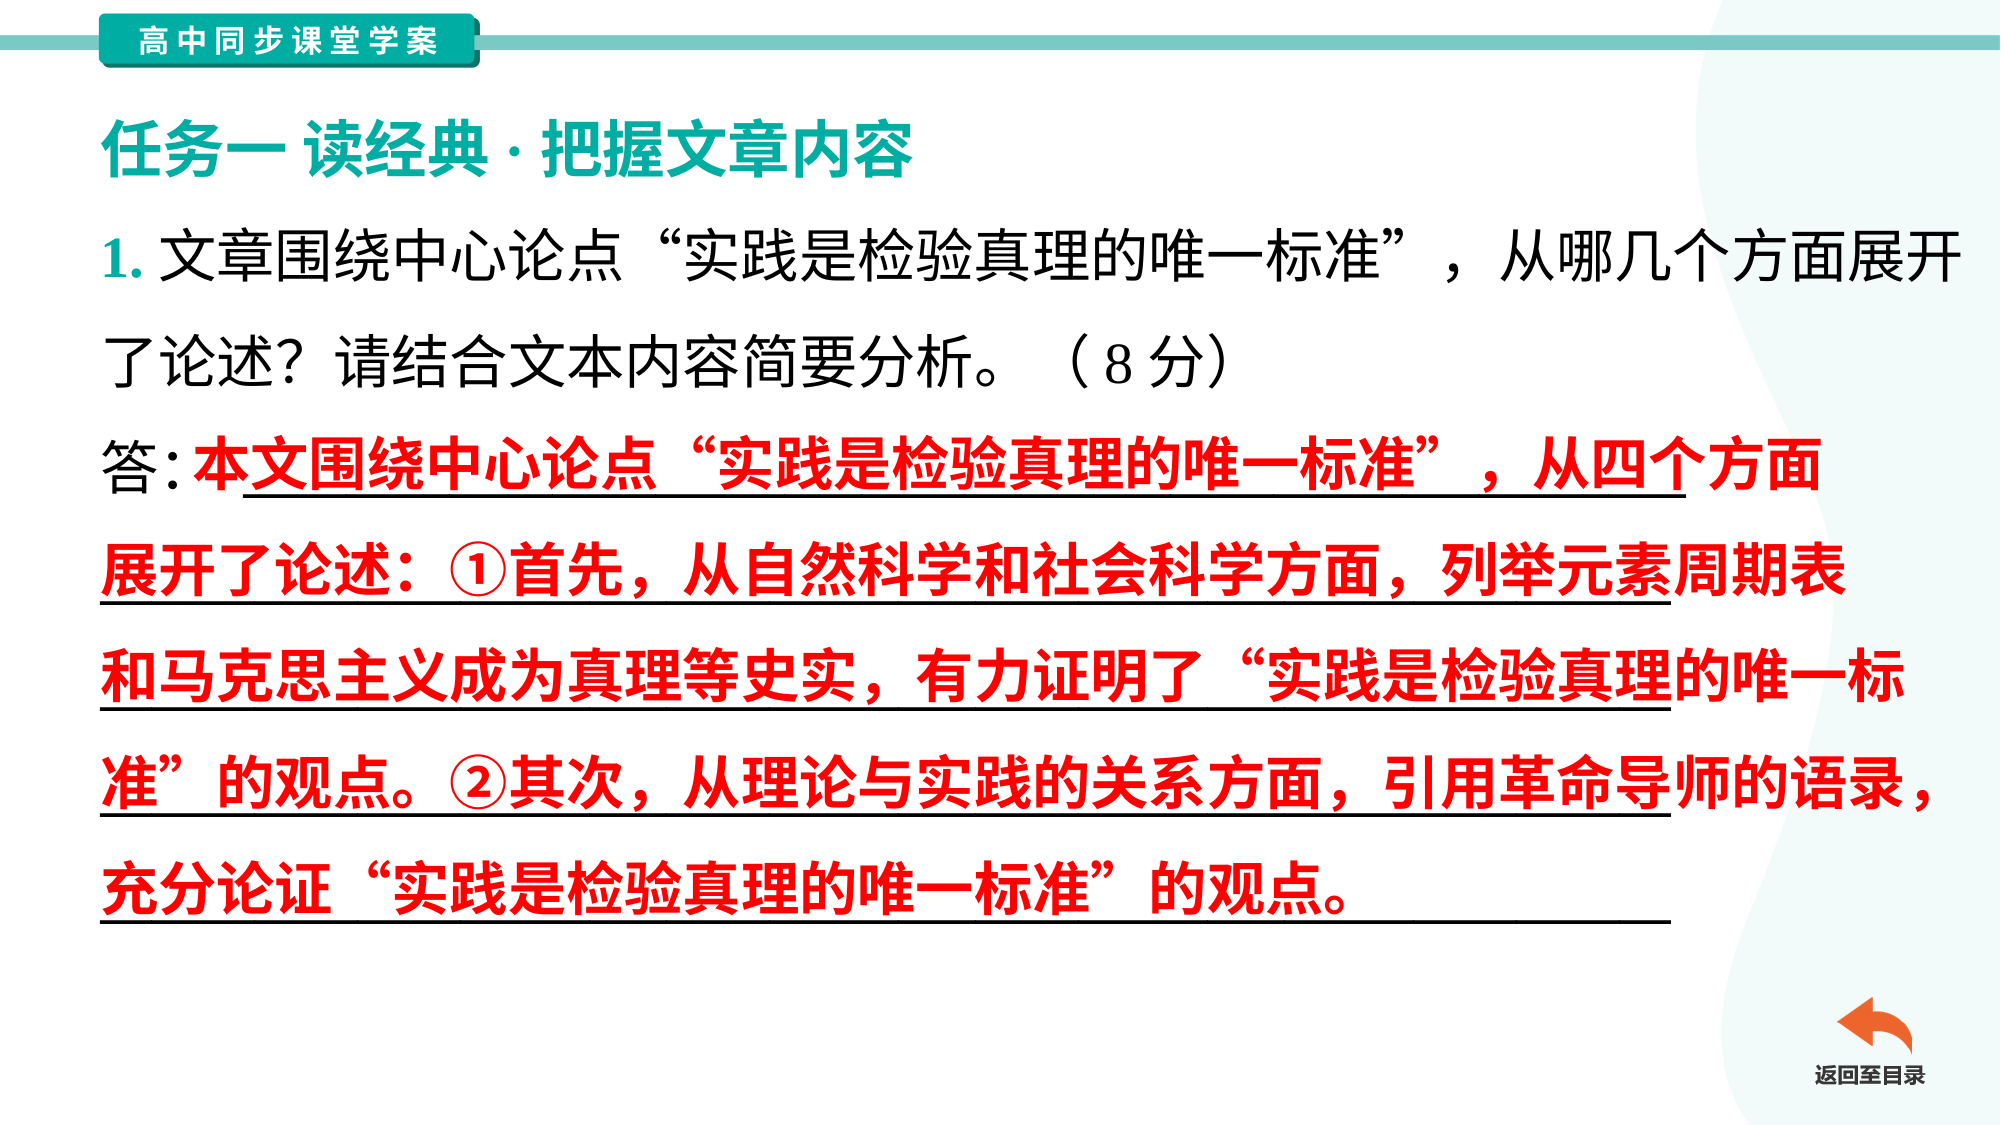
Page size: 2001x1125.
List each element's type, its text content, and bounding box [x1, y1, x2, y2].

text_box 本文围绕中心论点“实践是检验真理的唯一标准”，从四个方面 展开了论述：①首先，从自然科学和社会科学方面，列举元素周期表 和马克思主义成为真理等史实，有力证明了“实践是检验真理的唯一标 准”的观点。②其次，从理论与实践的关系方面，引用革命导师的语录， 充分论证“实践是检验真理的唯一标准”的观点。 [100, 390, 1899, 923]
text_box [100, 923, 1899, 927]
text_box 任务一 读经典·把握文章内容 [100, 76, 1899, 182]
text_box 1.文章围绕中心论点“实践是检验真理的唯一标准”，从哪几个方面展开 了论述？请结合文本内容简要分析。（8分） 答： ________________________________________________________ _____________________________________________________________ _____________________________________________________________ _____________________________________________________________ _____________________________________________________________ [100, 182, 1899, 390]
picture [0, 0, 2000, 1125]
